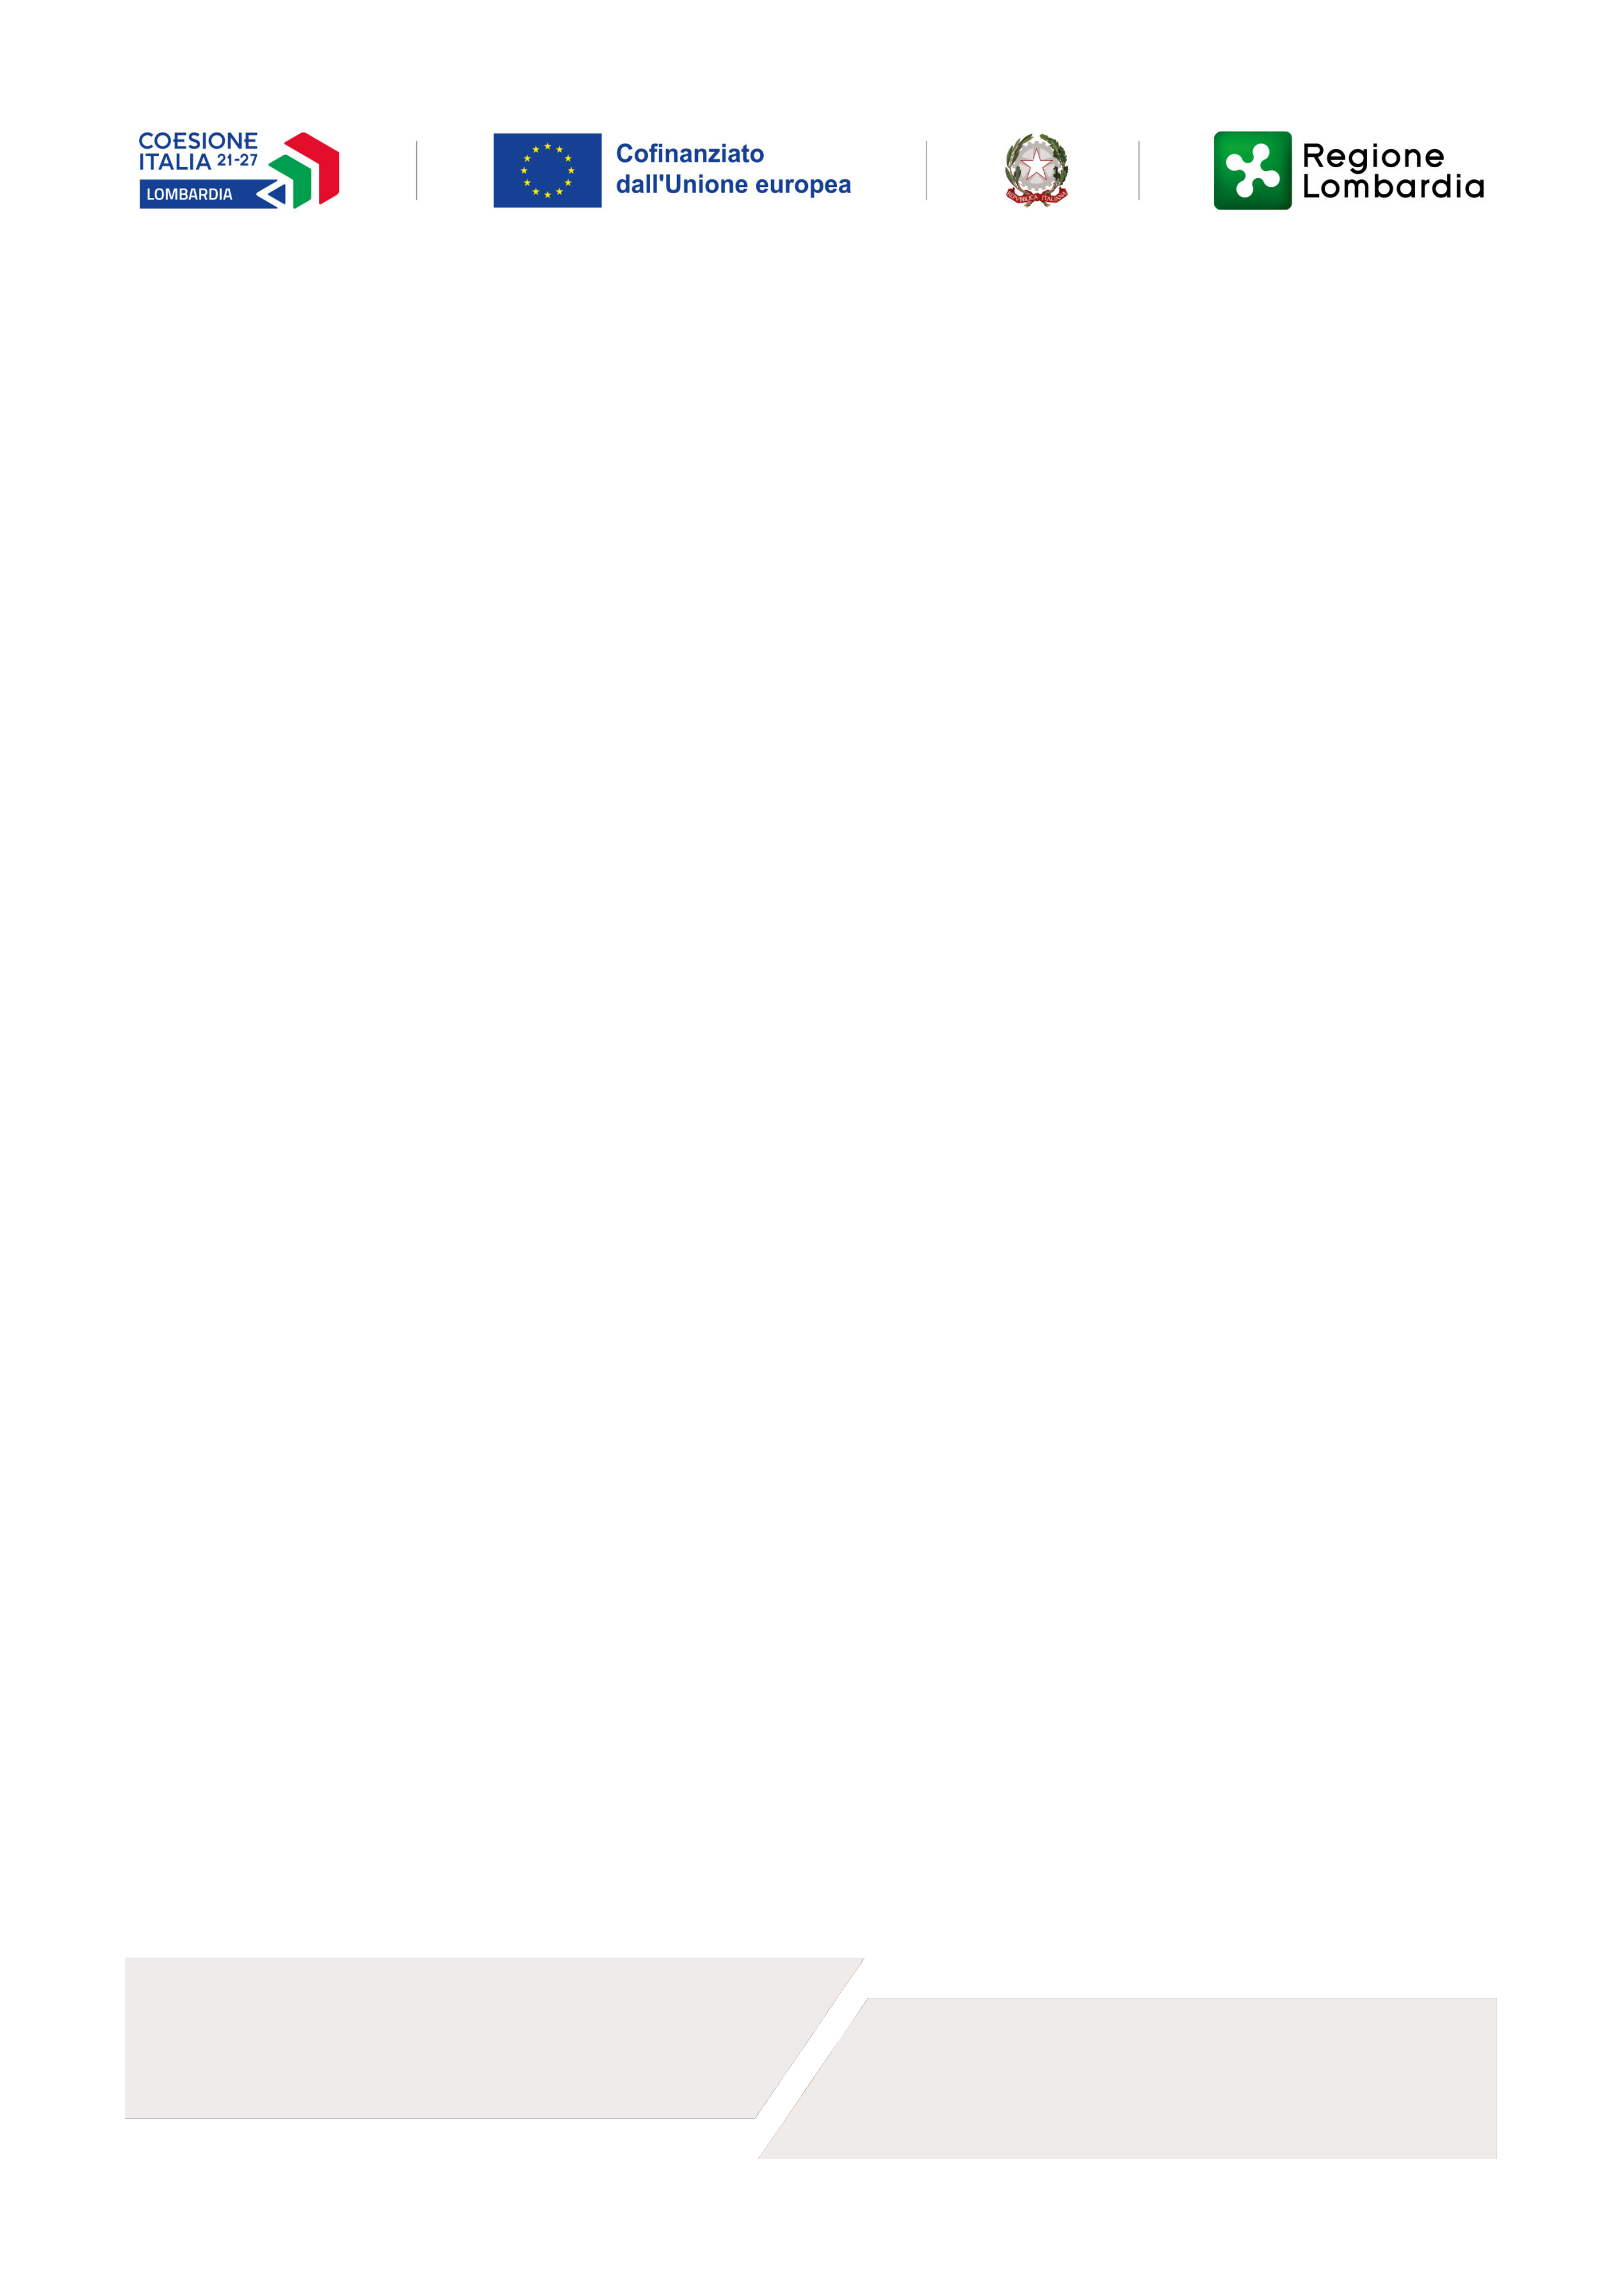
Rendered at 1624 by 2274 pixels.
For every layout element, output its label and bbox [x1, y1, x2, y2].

picture [124, 1932, 1500, 2159]
picture [124, 114, 1500, 228]
